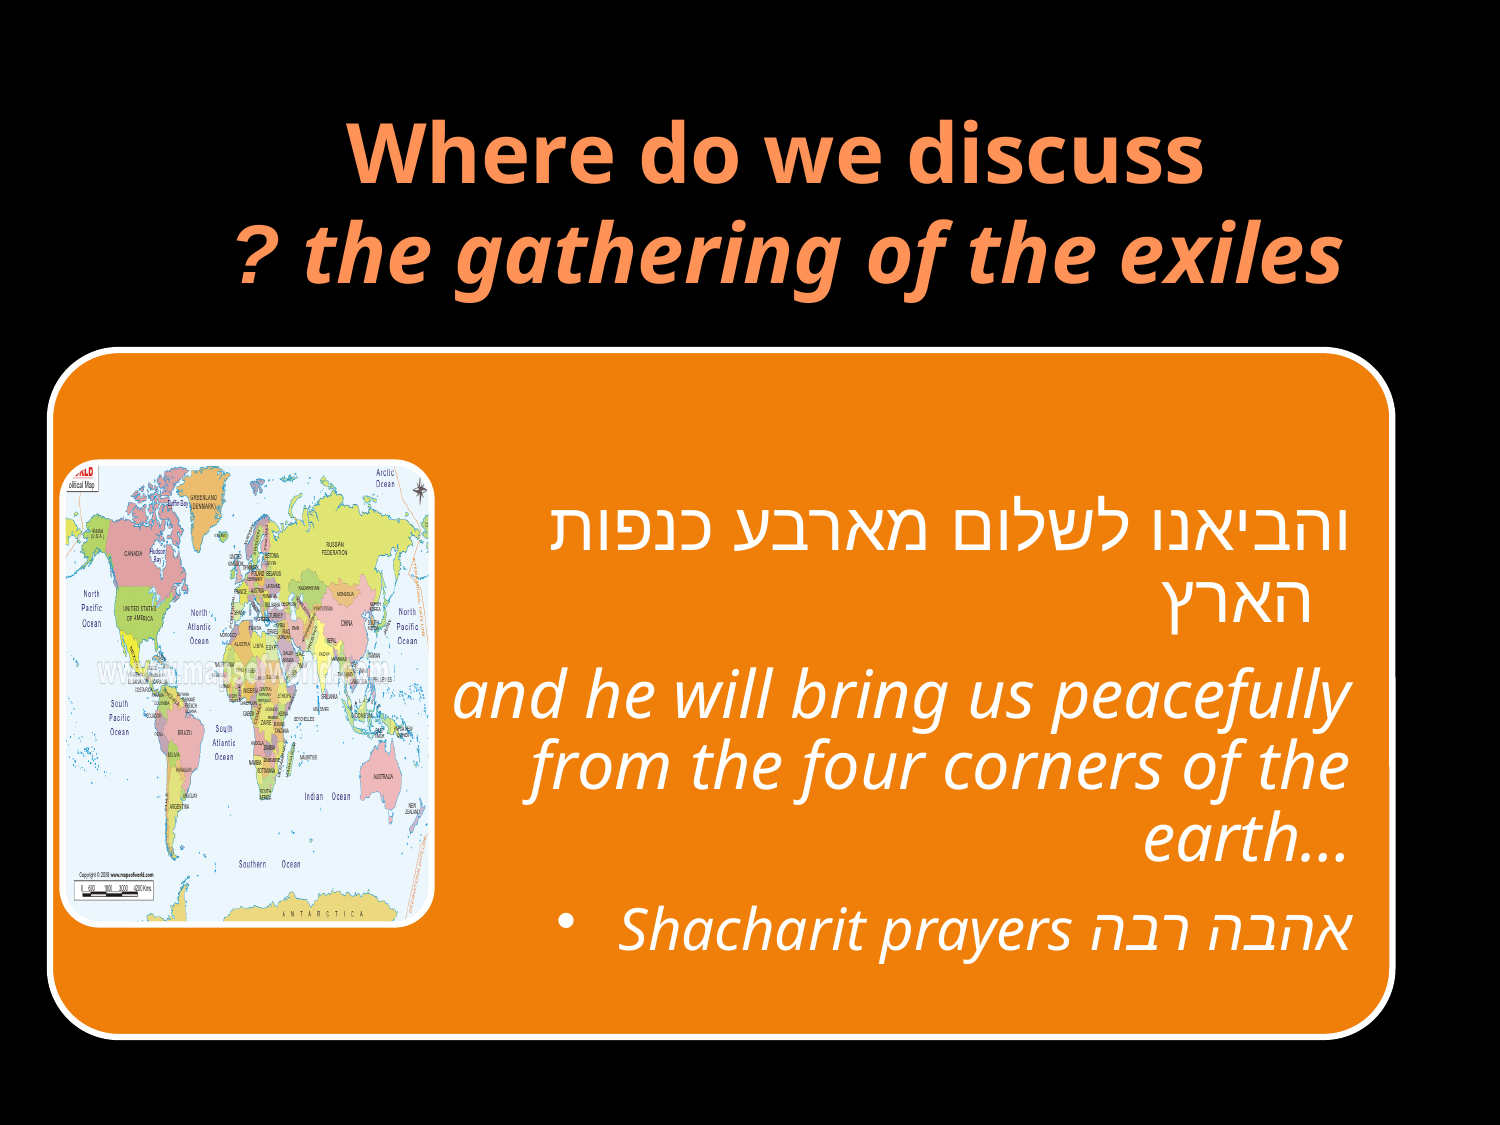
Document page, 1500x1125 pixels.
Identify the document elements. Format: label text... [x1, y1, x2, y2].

title Where do we discuss the gathering of the exiles? [75, 24, 1500, 308]
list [52, 352, 1391, 1036]
